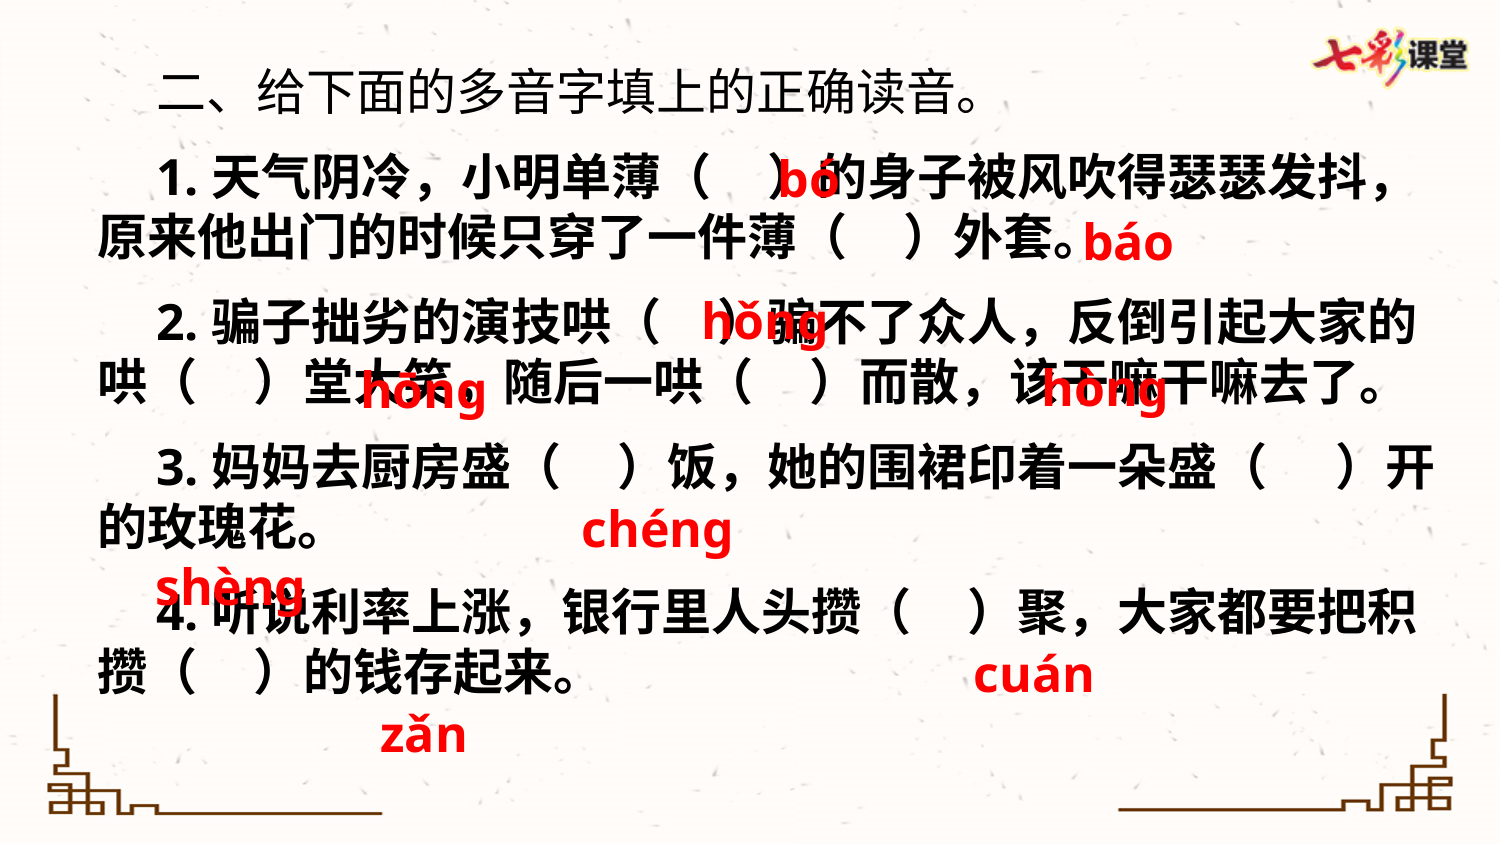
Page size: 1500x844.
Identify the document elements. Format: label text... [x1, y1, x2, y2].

text_box báo [1067, 203, 1190, 279]
list 二、给下面的多音字填上的正确读音。 1.天气阴冷，小明单薄（ ）的身子被风吹得瑟瑟发抖，原来他出门的时候只穿了一件薄（ ）外套。 2.骗子拙劣的演技哄（ ）骗不了众人，反倒引起大家的哄（ ）堂大笑，随后一哄（ ）而散，该干嘛干嘛去了。 3.妈妈去厨房盛（ ）饭，她的围裙印着一朵盛（ ）开的玫瑰花。 4.听说利率上涨，银行里人头攒（ ）聚，大家都要把积攒（ ）的钱存起来。 [82, 53, 1466, 746]
text_box hōng [345, 351, 504, 426]
picture [0, 0, 1500, 844]
text_box zǎn [365, 695, 483, 770]
text_box cuán [959, 634, 1111, 710]
text_box bó [762, 139, 855, 215]
text_box shèng [140, 548, 322, 623]
text_box hòng [1026, 349, 1185, 425]
text_box chéng [567, 490, 750, 565]
text_box hǒng [686, 281, 844, 357]
